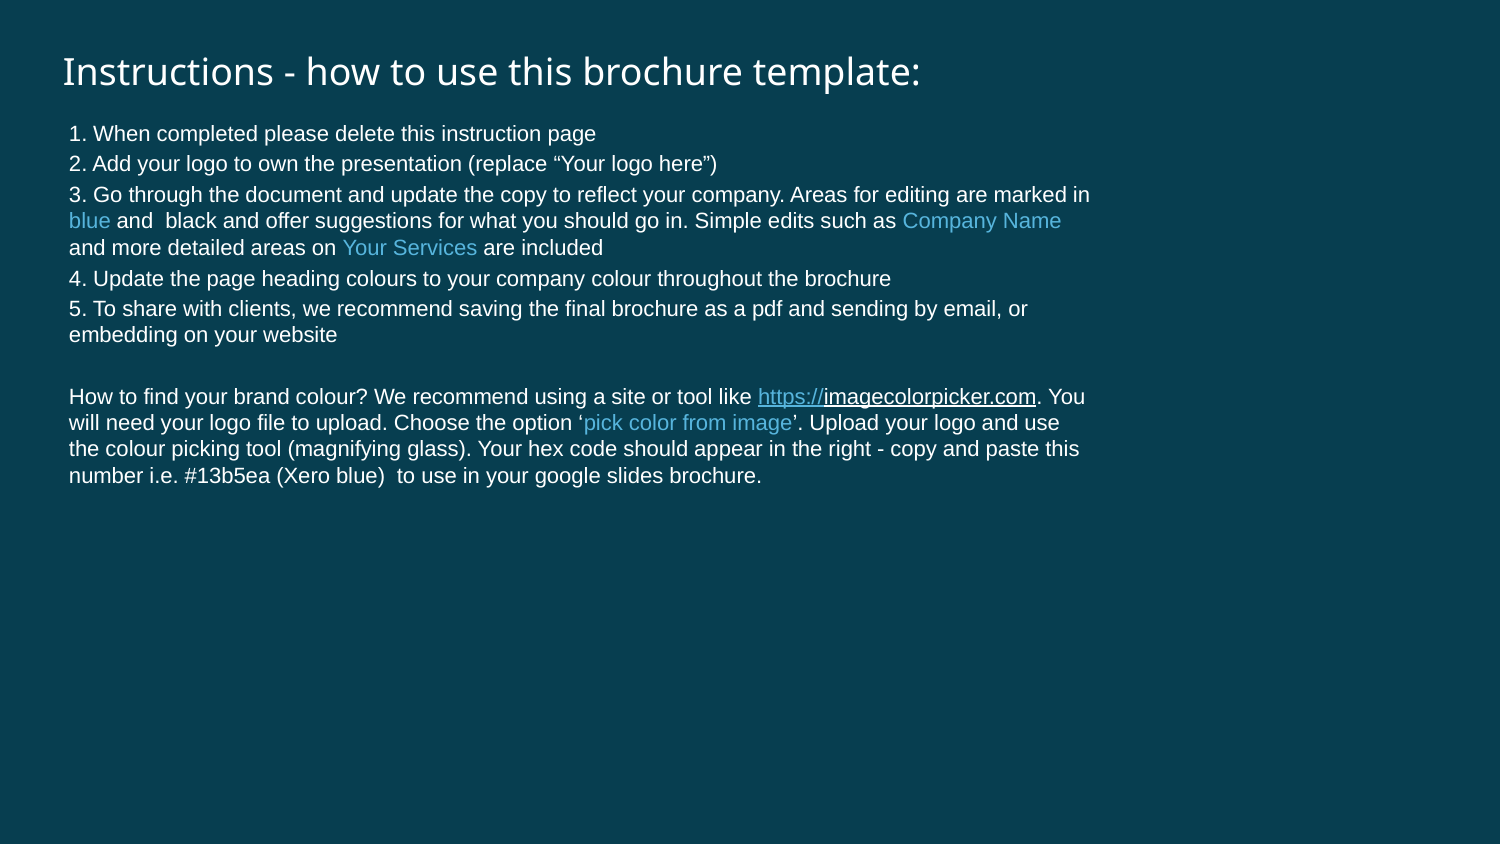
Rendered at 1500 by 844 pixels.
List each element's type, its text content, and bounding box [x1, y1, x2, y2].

text_box Instructions - how to use this brochure template: [55, 40, 1088, 101]
list 1. When completed please delete this instruction page 2. Add your logo to own the presentation (replace “Your logo here”) 3. Go through the document and update the copy to reflect your company. Areas for editing are marked in blue and black and offer suggestions for what you should go in. Simple edits such as Company Name and more detailed areas on Your Services are included 4. Update the page heading colours to your company colour throughout the brochure 5. To share with clients, we recommend saving the final brochure as a pdf and sending by email, or embedding on your website How to find your brand colour? We recommend using a site or tool like https://imagecolorpicker.com. You will need your logo file to upload. Choose the option ‘pick color from image’. Upload your logo and use the colour picking tool (magnifying glass). Your hex code should appear in the right - copy and paste this number i.e. #13b5ea (Xero blue) to use in your google slides brochure. [53, 103, 1108, 813]
